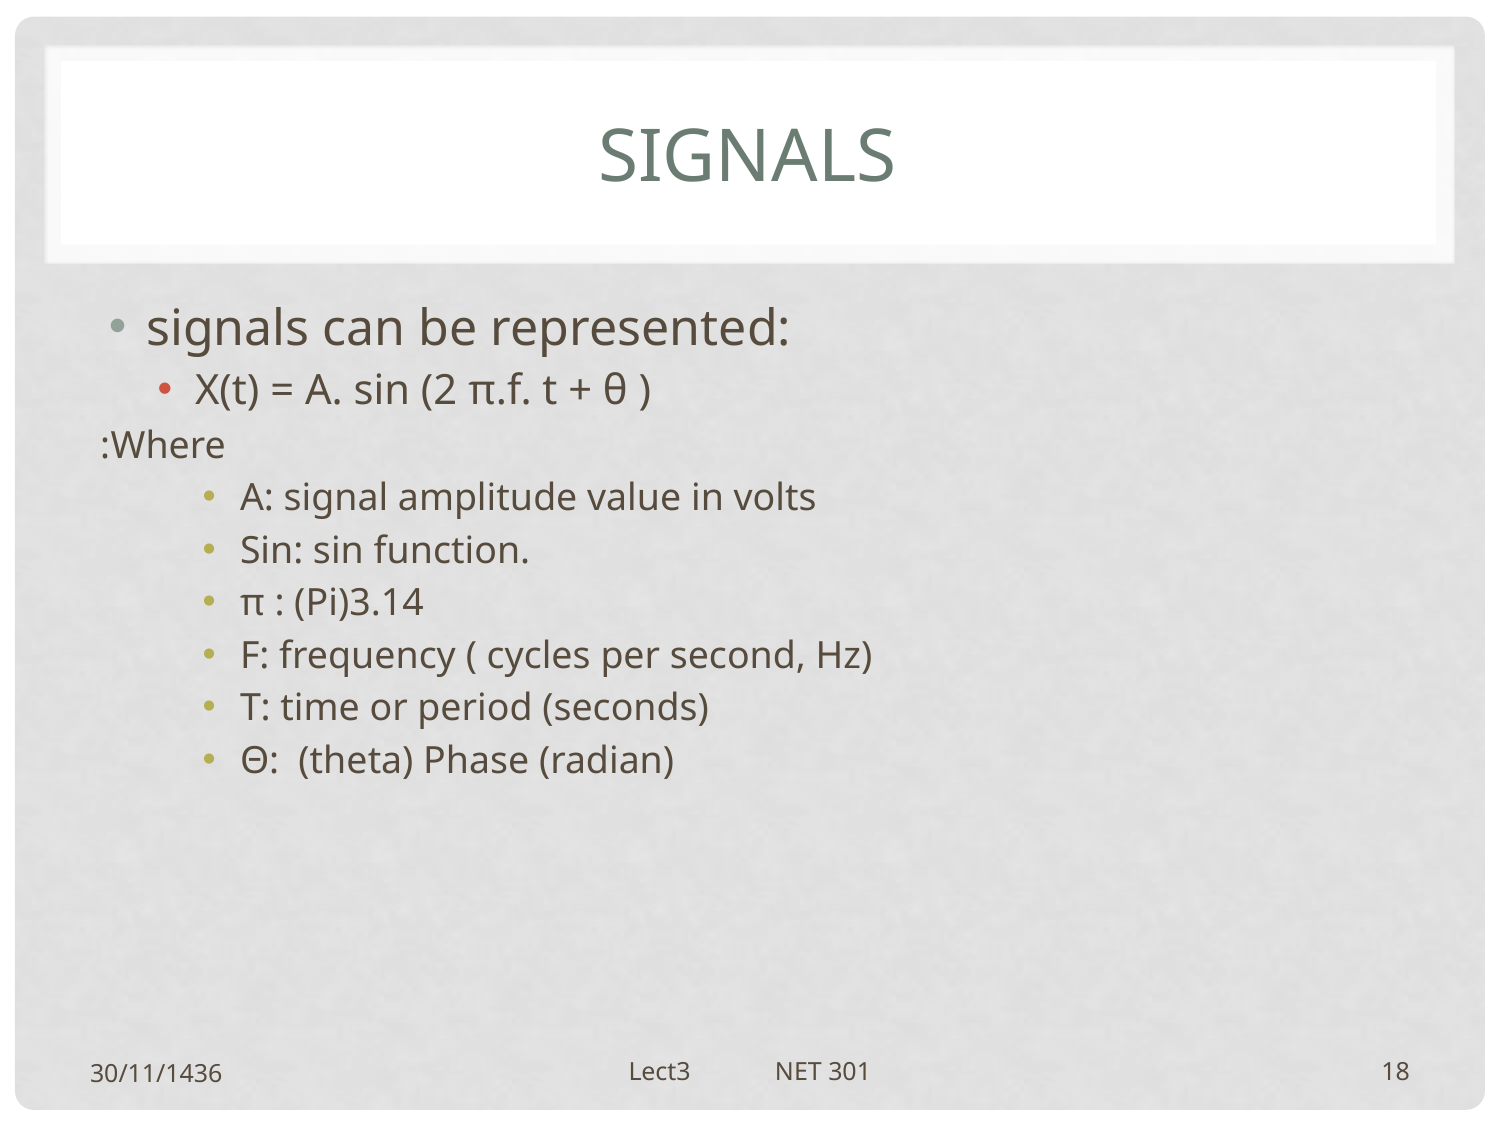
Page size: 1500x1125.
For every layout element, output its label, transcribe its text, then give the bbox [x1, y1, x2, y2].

list signals can be represented: X(t) = A. sin (2 π.f. t + θ ) Where: A: signal amplitude value in volts Sin: sin function. π : (Pi)3.14 F: frequency ( cycles per second, Hz) T: time or period (seconds) Θ: (theta) Phase (radian) [75, 287, 1425, 1005]
slide_number 18 [1074, 1042, 1425, 1103]
title Signals [69, 66, 1425, 238]
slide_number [75, 1042, 425, 1103]
footer Lect3 NET 301 [512, 1042, 988, 1103]
